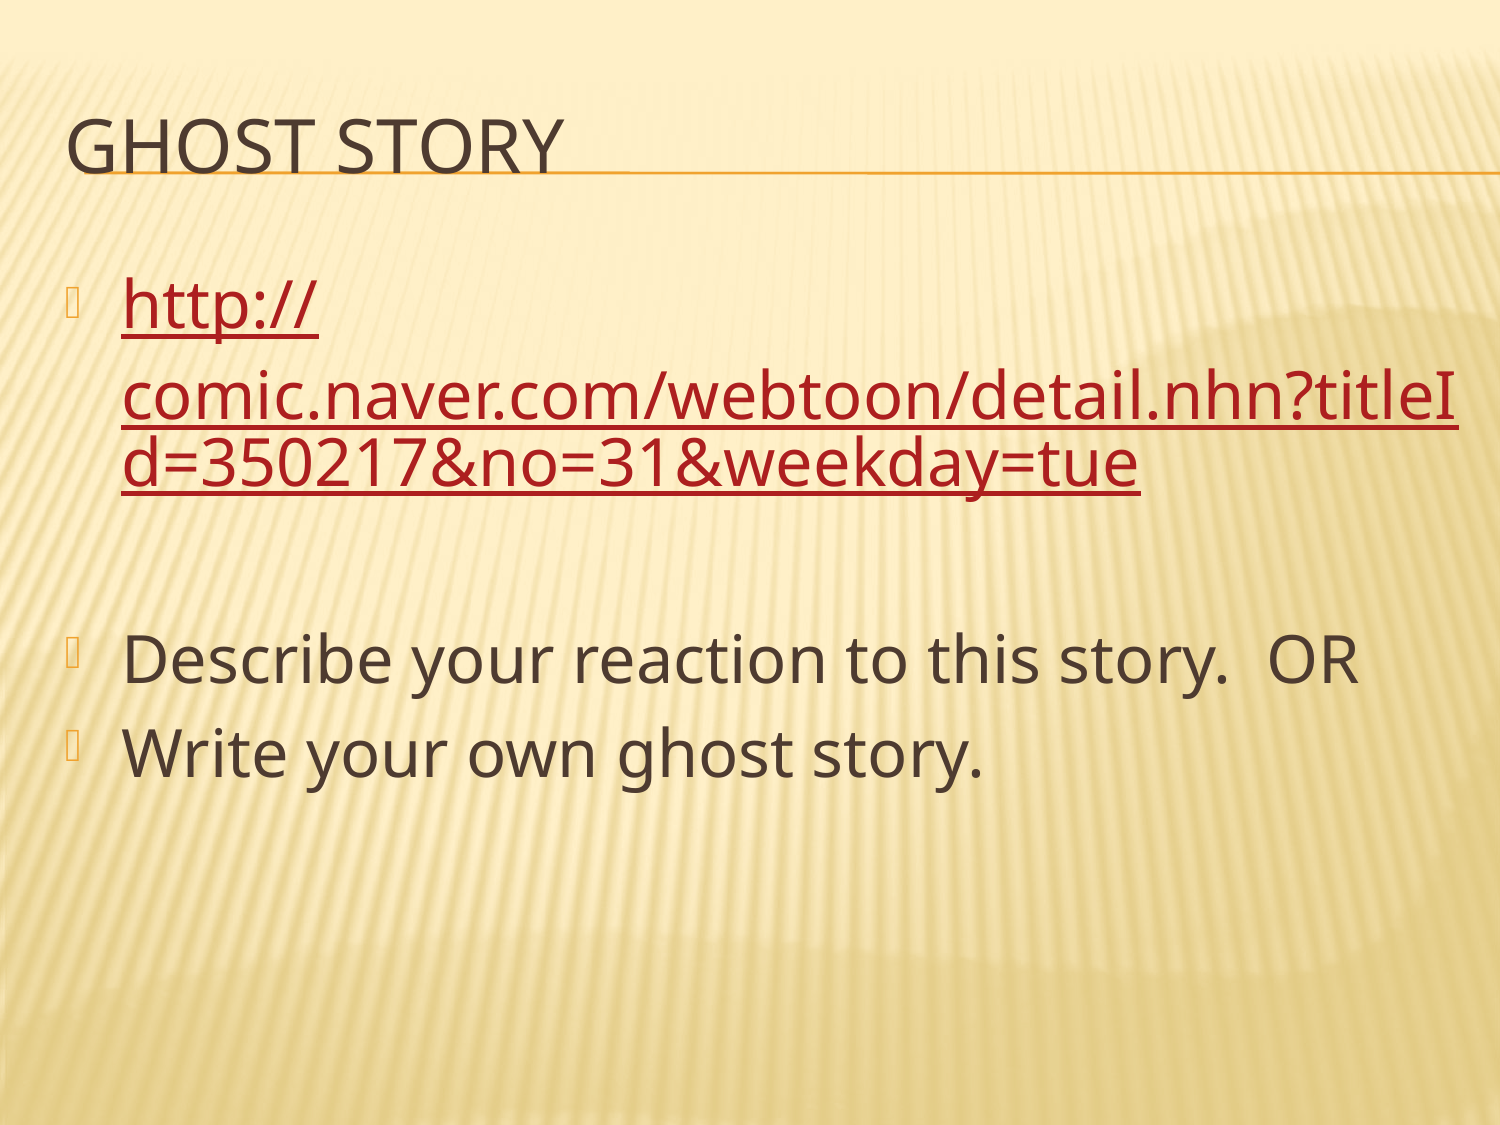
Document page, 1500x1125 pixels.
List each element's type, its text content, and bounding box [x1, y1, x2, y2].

list http://comic.naver.com/webtoon/detail.nhn?titleId=350217&no=31&weekday=tue Describe your reaction to this story. OR Write your own ghost story. [50, 254, 1475, 998]
title Ghost STory [50, 75, 1475, 213]
